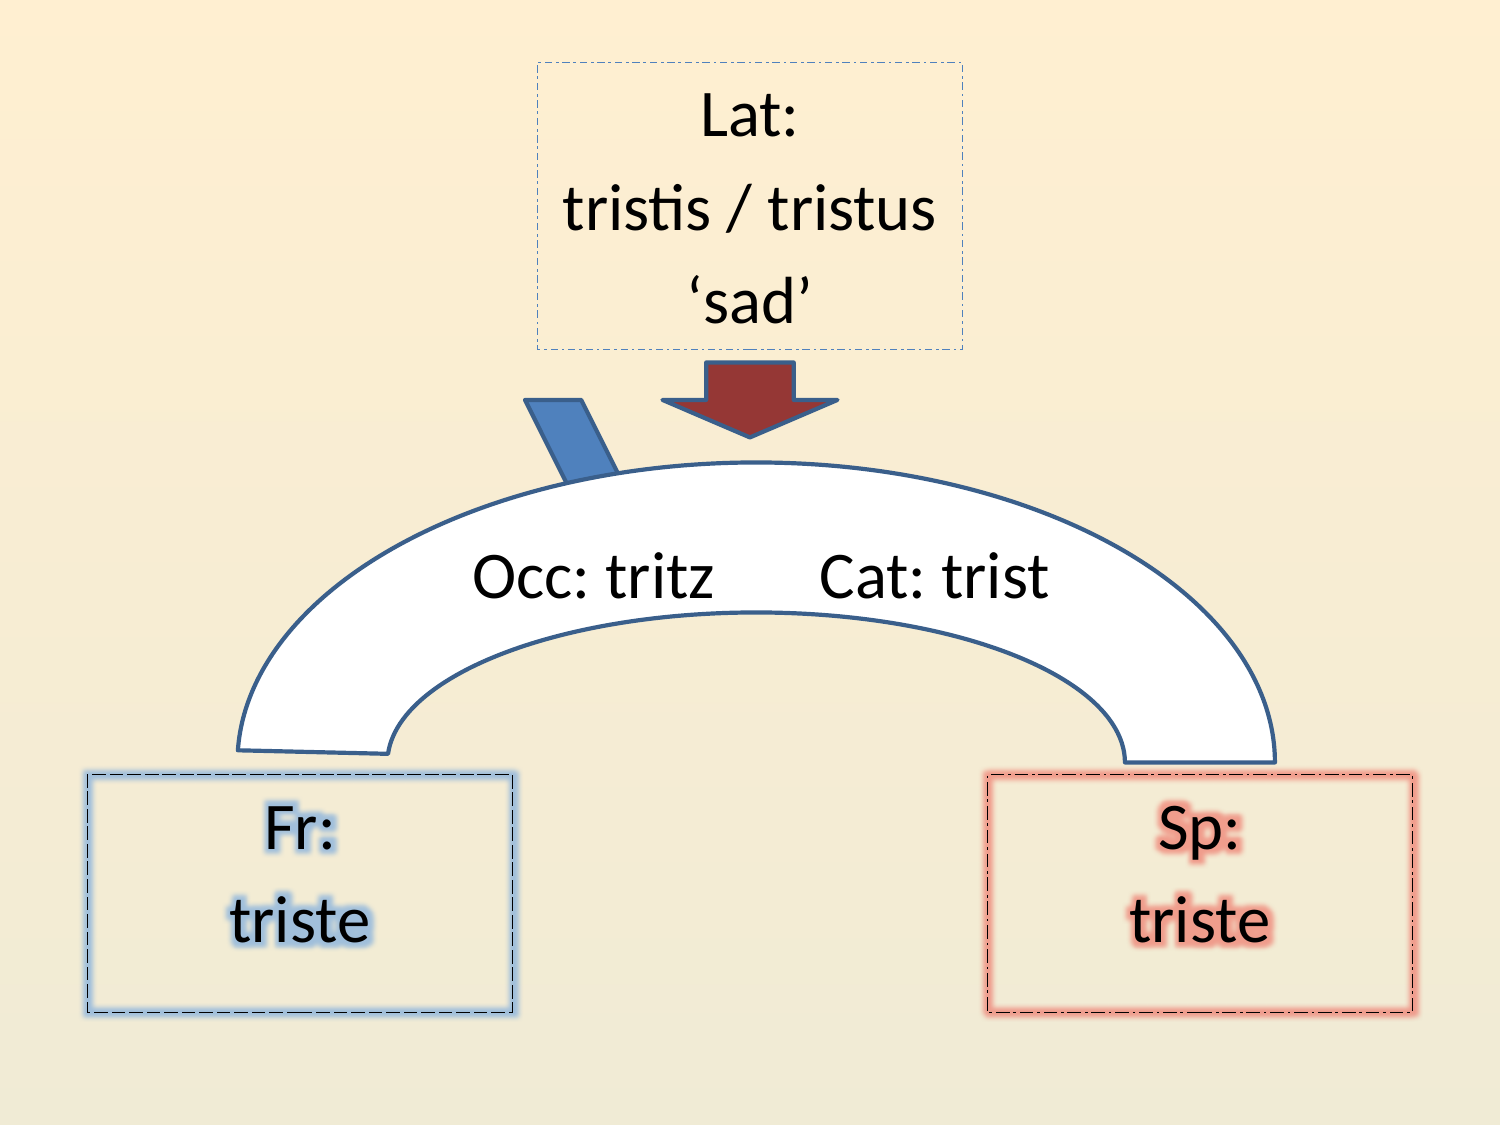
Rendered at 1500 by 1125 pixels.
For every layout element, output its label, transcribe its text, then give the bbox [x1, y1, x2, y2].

text_box Occ: tritz Cat: trist [412, 524, 1175, 620]
text_box [436, 460, 1077, 524]
text_box [523, 397, 619, 481]
text_box Lat: tristis / tristus ‘sad’ [537, 62, 963, 350]
text_box Fr: triste [87, 774, 513, 1013]
text_box Sp: triste [987, 774, 1413, 1013]
text_box [854, 582, 1278, 765]
text_box [660, 360, 840, 440]
text_box [235, 535, 658, 756]
